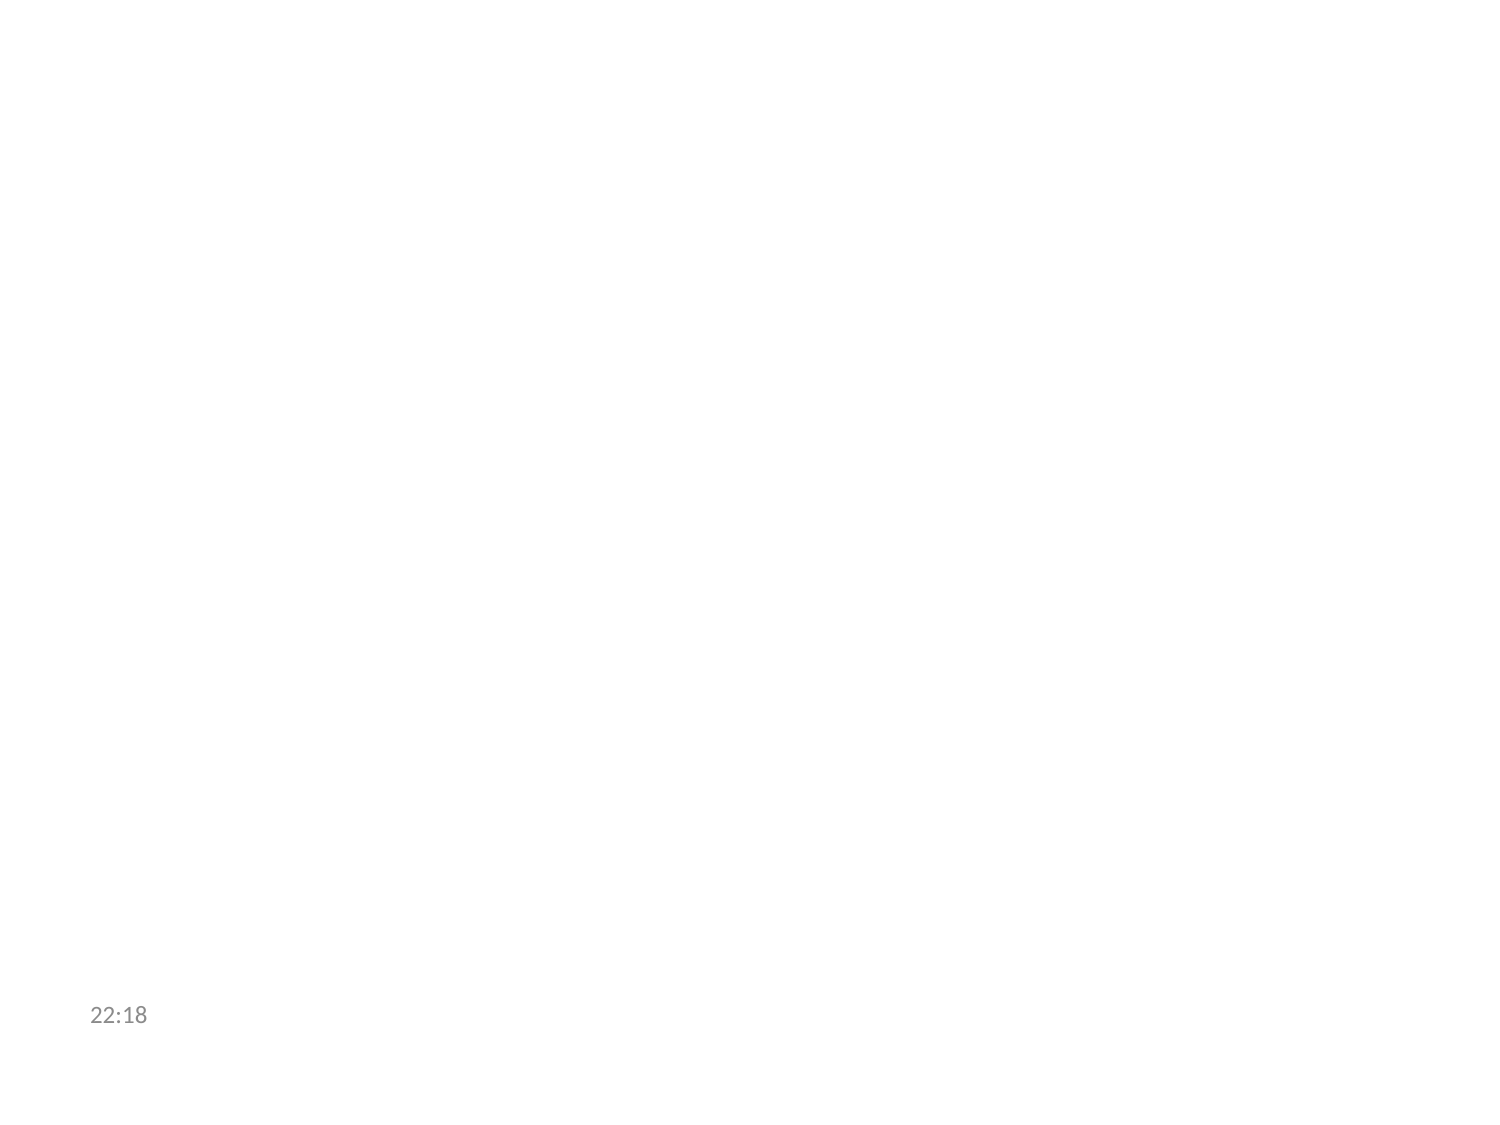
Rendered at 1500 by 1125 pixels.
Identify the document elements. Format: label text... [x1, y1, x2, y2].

text_box 15:35 [75, 983, 425, 1044]
